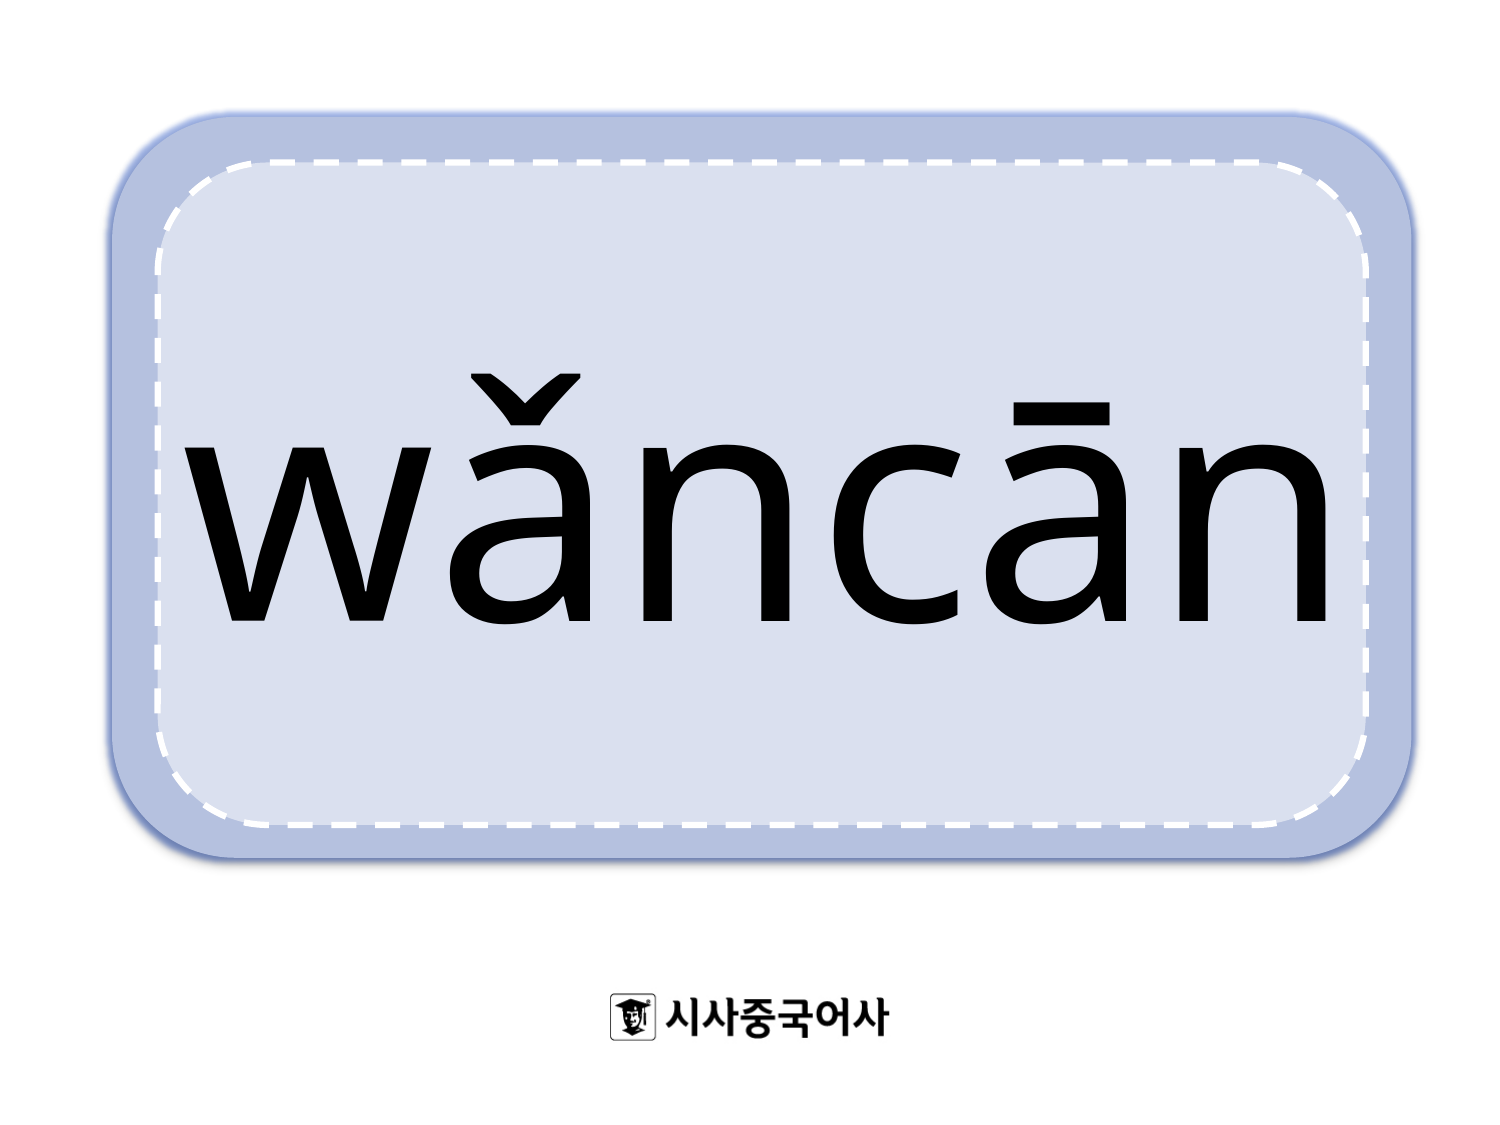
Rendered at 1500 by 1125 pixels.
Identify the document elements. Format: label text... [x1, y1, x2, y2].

text_box wǎncān [162, 160, 1371, 824]
picture [602, 987, 898, 1047]
